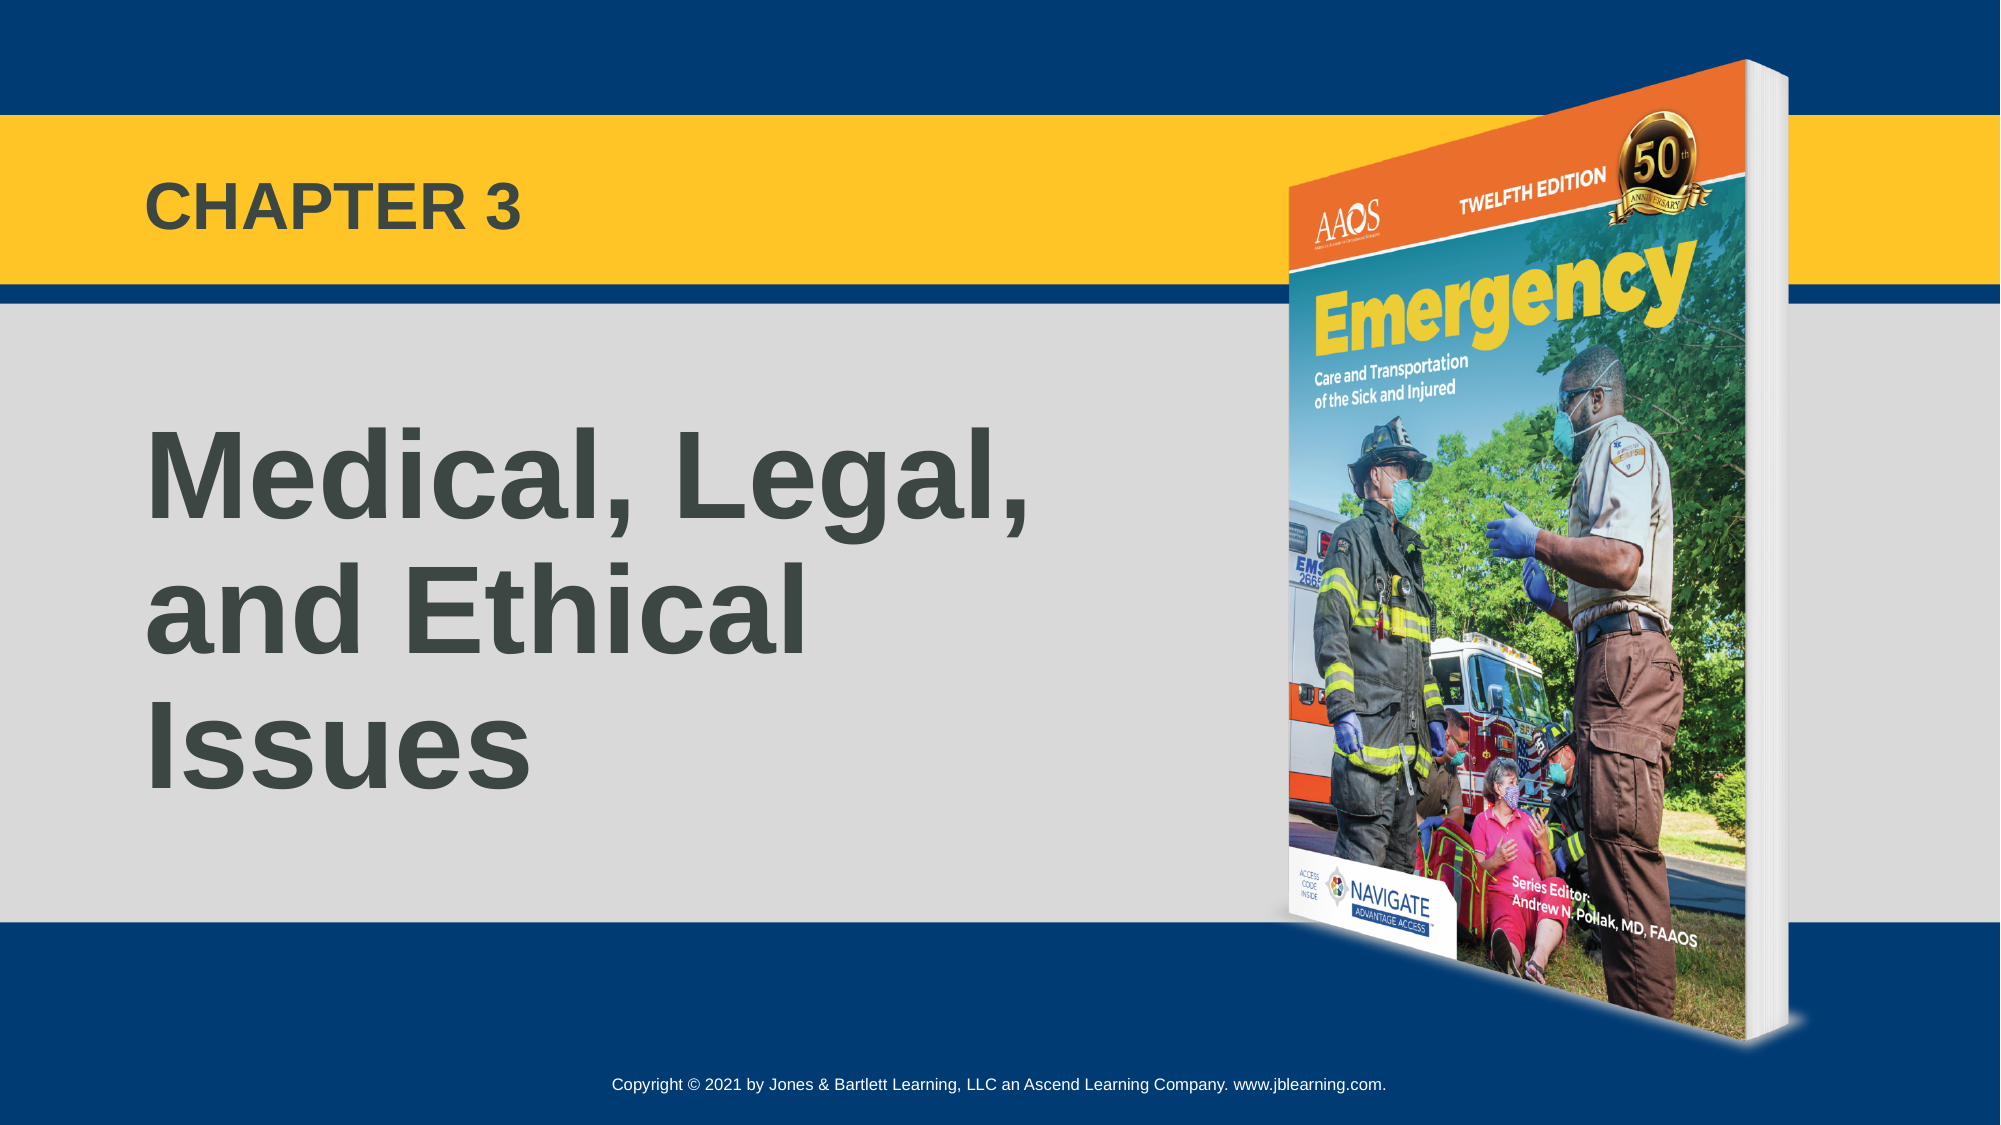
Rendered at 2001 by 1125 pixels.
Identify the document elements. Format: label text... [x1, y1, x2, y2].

picture [1078, 0, 2000, 1125]
subtitle CHAPTER 3 [144, 138, 1078, 267]
title Medical, Legal, and Ethical Issues [144, 360, 1078, 866]
